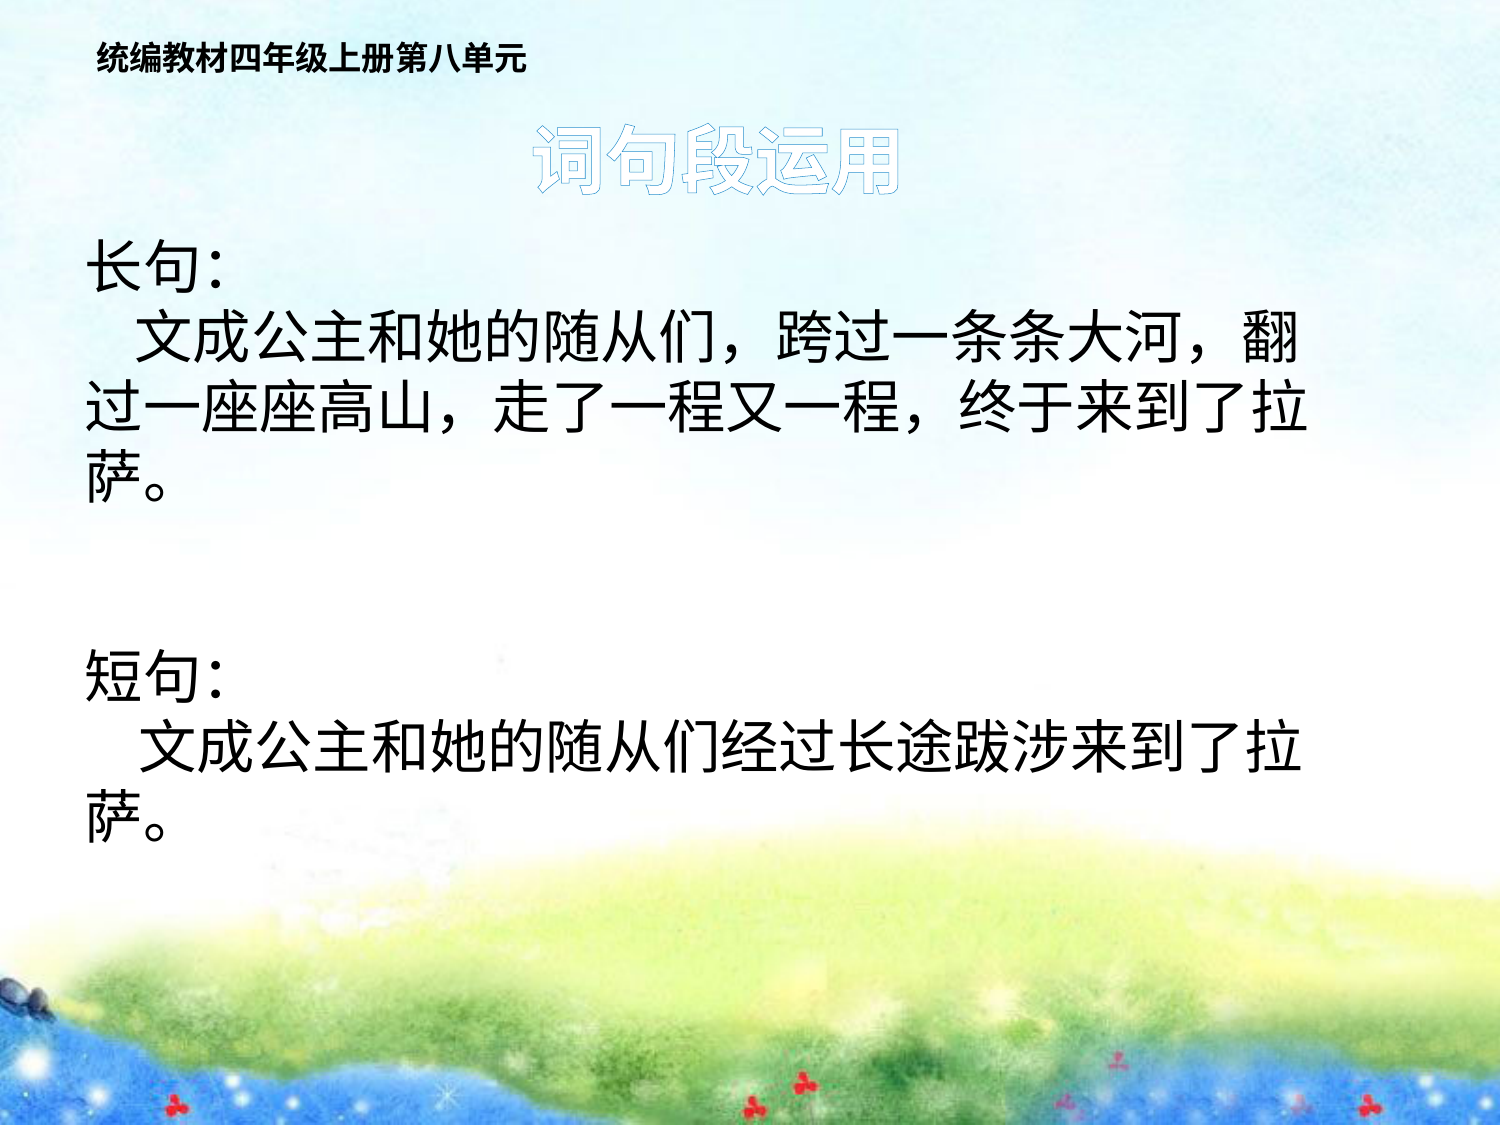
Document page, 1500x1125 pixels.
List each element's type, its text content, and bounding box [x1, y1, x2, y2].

text_box 统编教材四年级上册第八单元 [81, 29, 544, 85]
text_box 长句： 文成公主和她的随从们，跨过一条条大河，翻过一座座高山，走了一程又一程，终于来到了拉萨。 短句： 文成公主和她的随从们经过长途跋涉来到了拉萨。 [70, 222, 1336, 1125]
text_box 词句段运用 [468, 105, 967, 211]
picture [0, 0, 1500, 1125]
